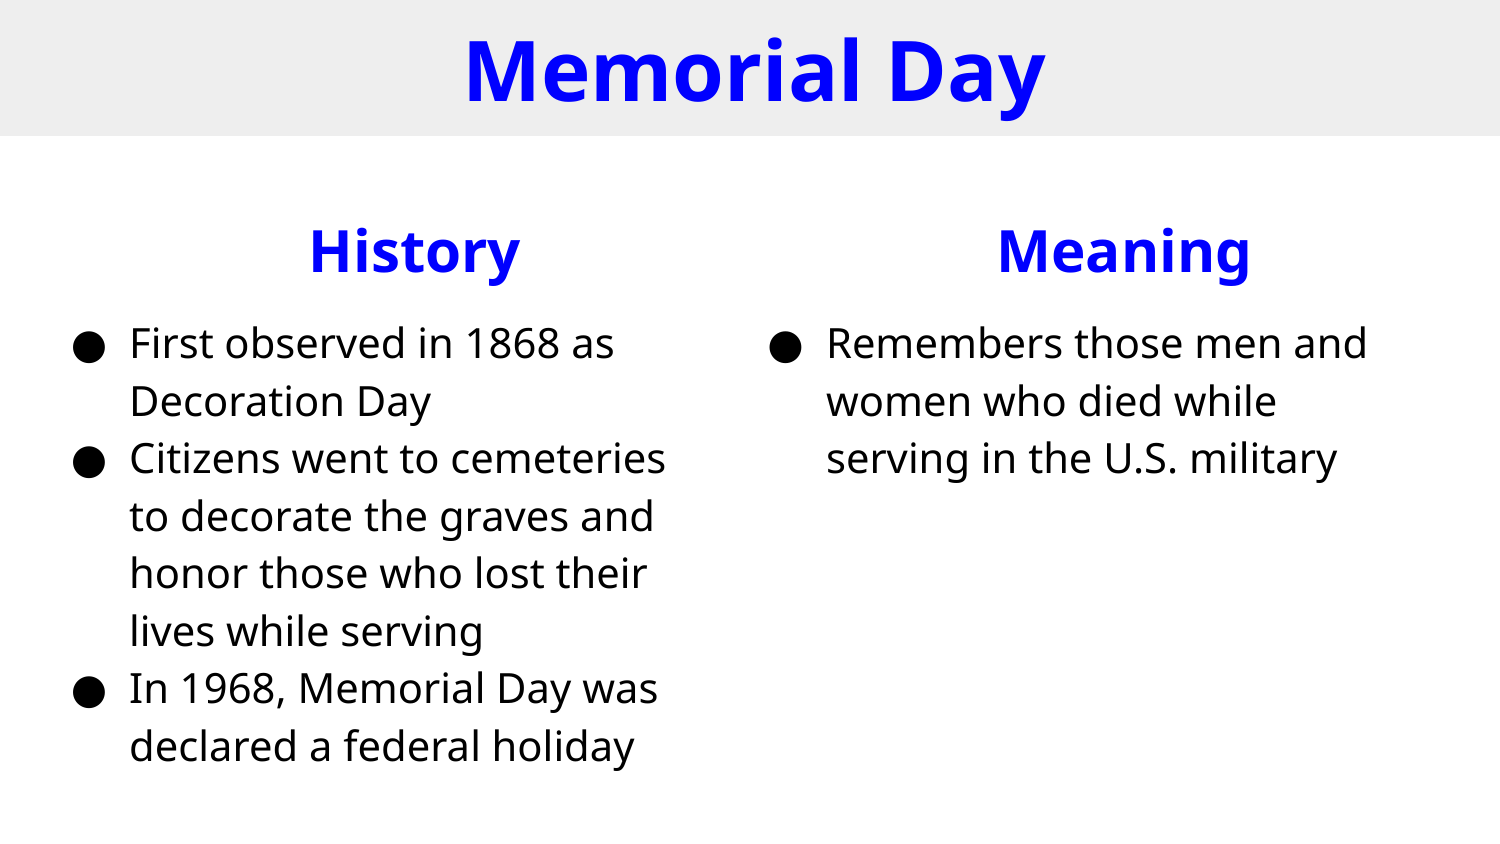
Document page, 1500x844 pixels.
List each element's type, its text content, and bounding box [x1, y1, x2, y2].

title Memorial Day [0, 0, 1500, 136]
list History First observed in 1868 as Decoration Day Citizens went to cemeteries to decorate the graves and honor those who lost their lives while serving In 1968, Memorial Day was declared a federal holiday [39, 189, 716, 810]
list Meaning Remembers those men and women who died while serving in the U.S. military [735, 189, 1438, 750]
